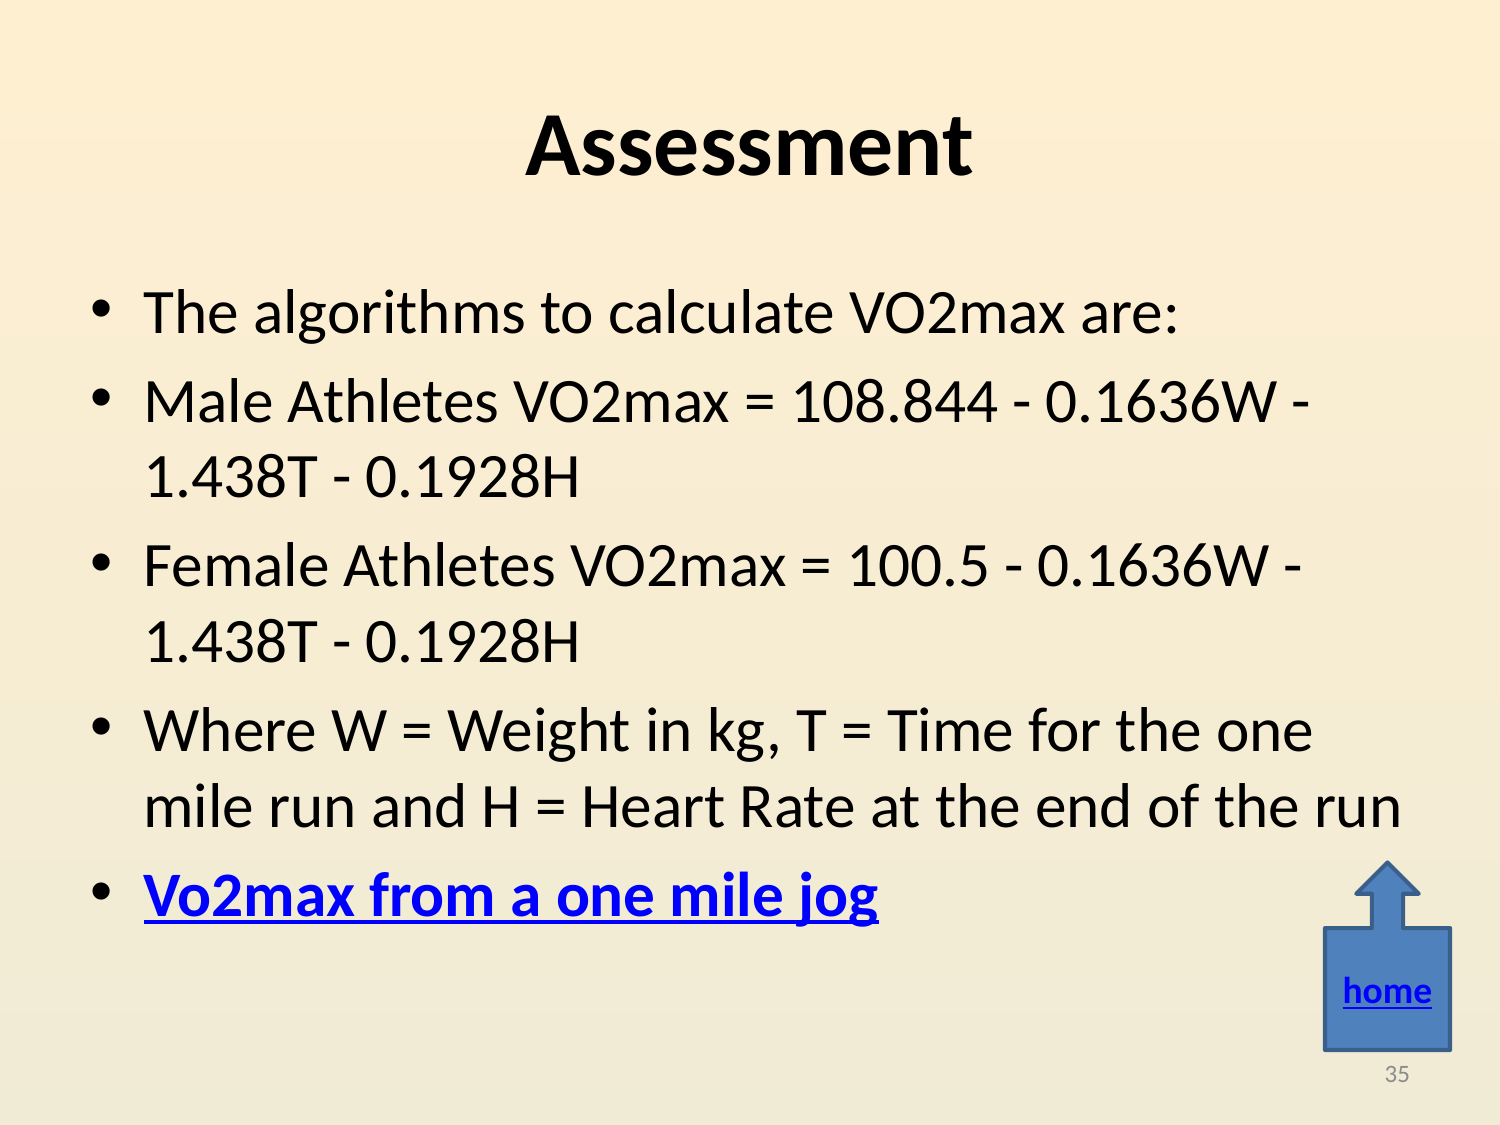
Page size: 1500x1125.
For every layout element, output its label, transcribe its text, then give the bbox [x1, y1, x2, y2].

text_box home [1322, 860, 1453, 1053]
list The algorithms to calculate VO2max are: Male Athletes VO2max = 108.844 - 0.1636W - 1.438T - 0.1928H Female Athletes VO2max = 100.5 - 0.1636W - 1.438T - 0.1928H Where W = Weight in kg, T = Time for the one mile run and H = Heart Rate at the end of the run Vo2max from a one mile jog [75, 262, 1425, 1005]
slide_number 35 [1074, 1042, 1425, 1103]
title Assessment [75, 45, 1425, 233]
